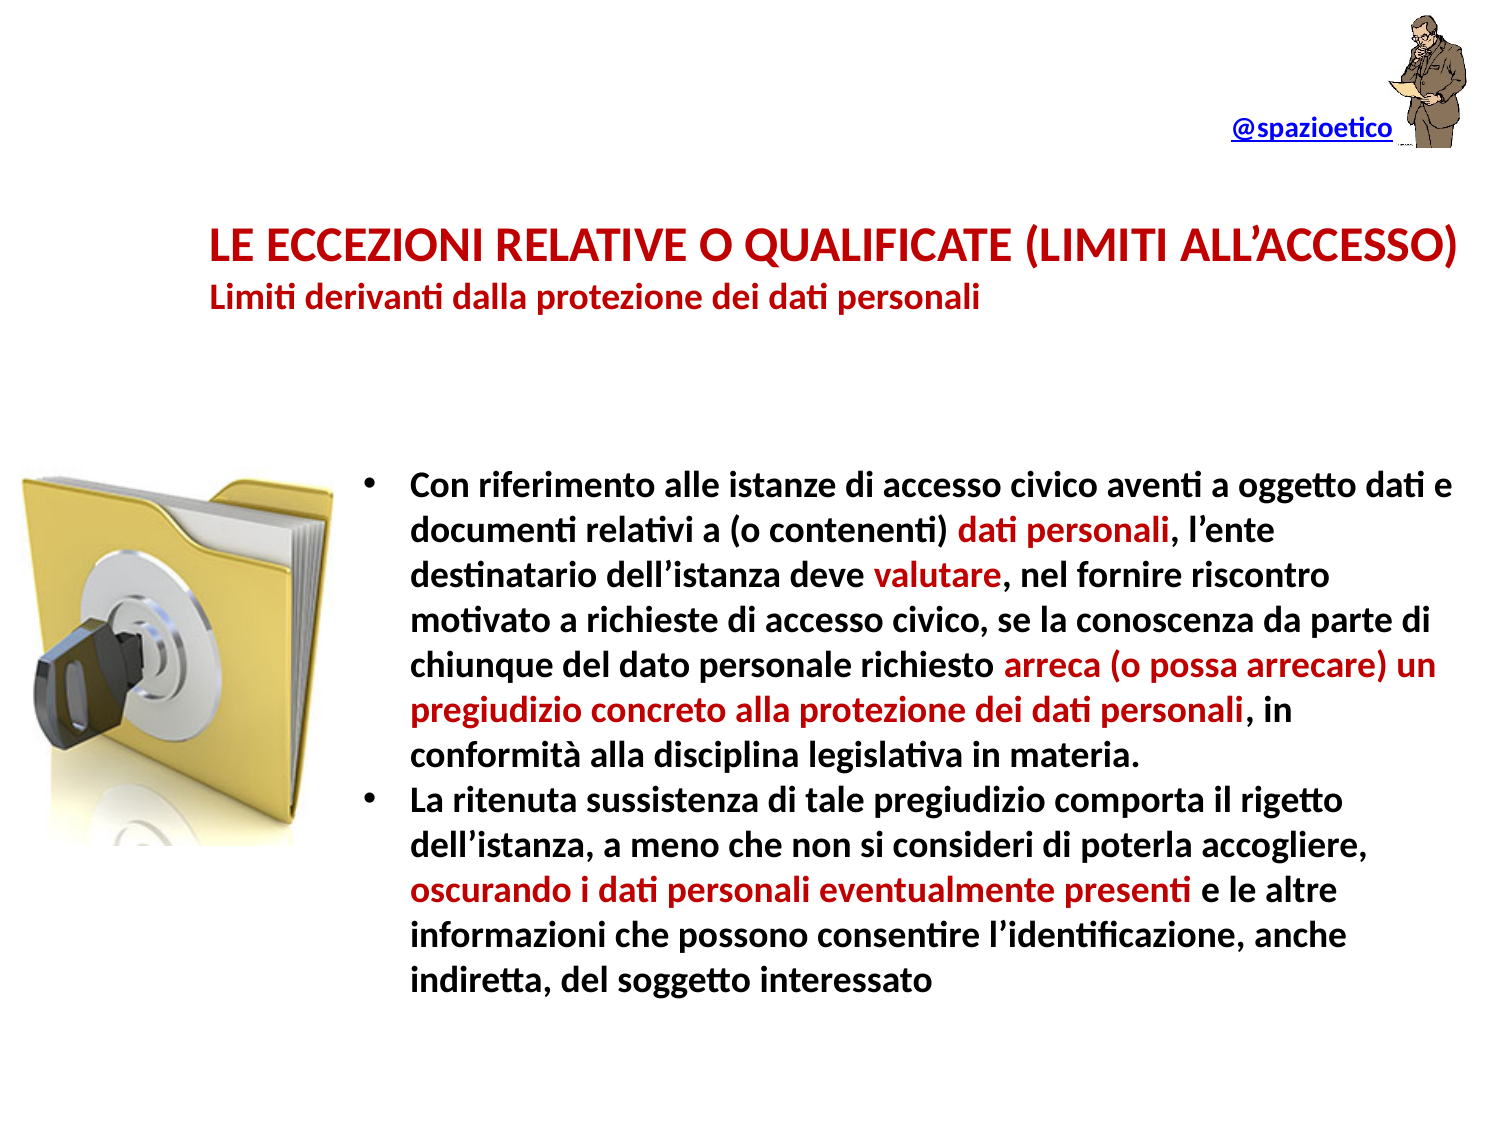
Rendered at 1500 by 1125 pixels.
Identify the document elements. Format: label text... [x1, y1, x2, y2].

picture [1372, 7, 1488, 148]
text_box LE ECCEZIONI RELATIVE O QUALIFICATE (LIMITI ALL’ACCESSO) Limiti derivanti dalla protezione dei dati personali [194, 204, 1483, 325]
picture [17, 455, 349, 847]
text_box Con riferimento alle istanze di accesso civico aventi a oggetto dati e documenti relativi a (o contenenti) dati personali, l’ente destinatario dell’istanza deve valutare, nel fornire riscontro motivato a richieste di accesso civico, se la conoscenza da parte di chiunque del dato personale richiesto arreca (o possa arrecare) un pregiudizio concreto alla protezione dei dati personali, in conformità alla disciplina legislativa in materia. La ritenuta sussistenza di tale pregiudizio comporta il rigetto dell’istanza, a meno che non si consideri di poterla accogliere, oscurando i dati personali eventualmente presenti e le altre informazioni che possono consentire l’identificazione, anche indiretta, del soggetto interessato [348, 452, 1483, 1008]
